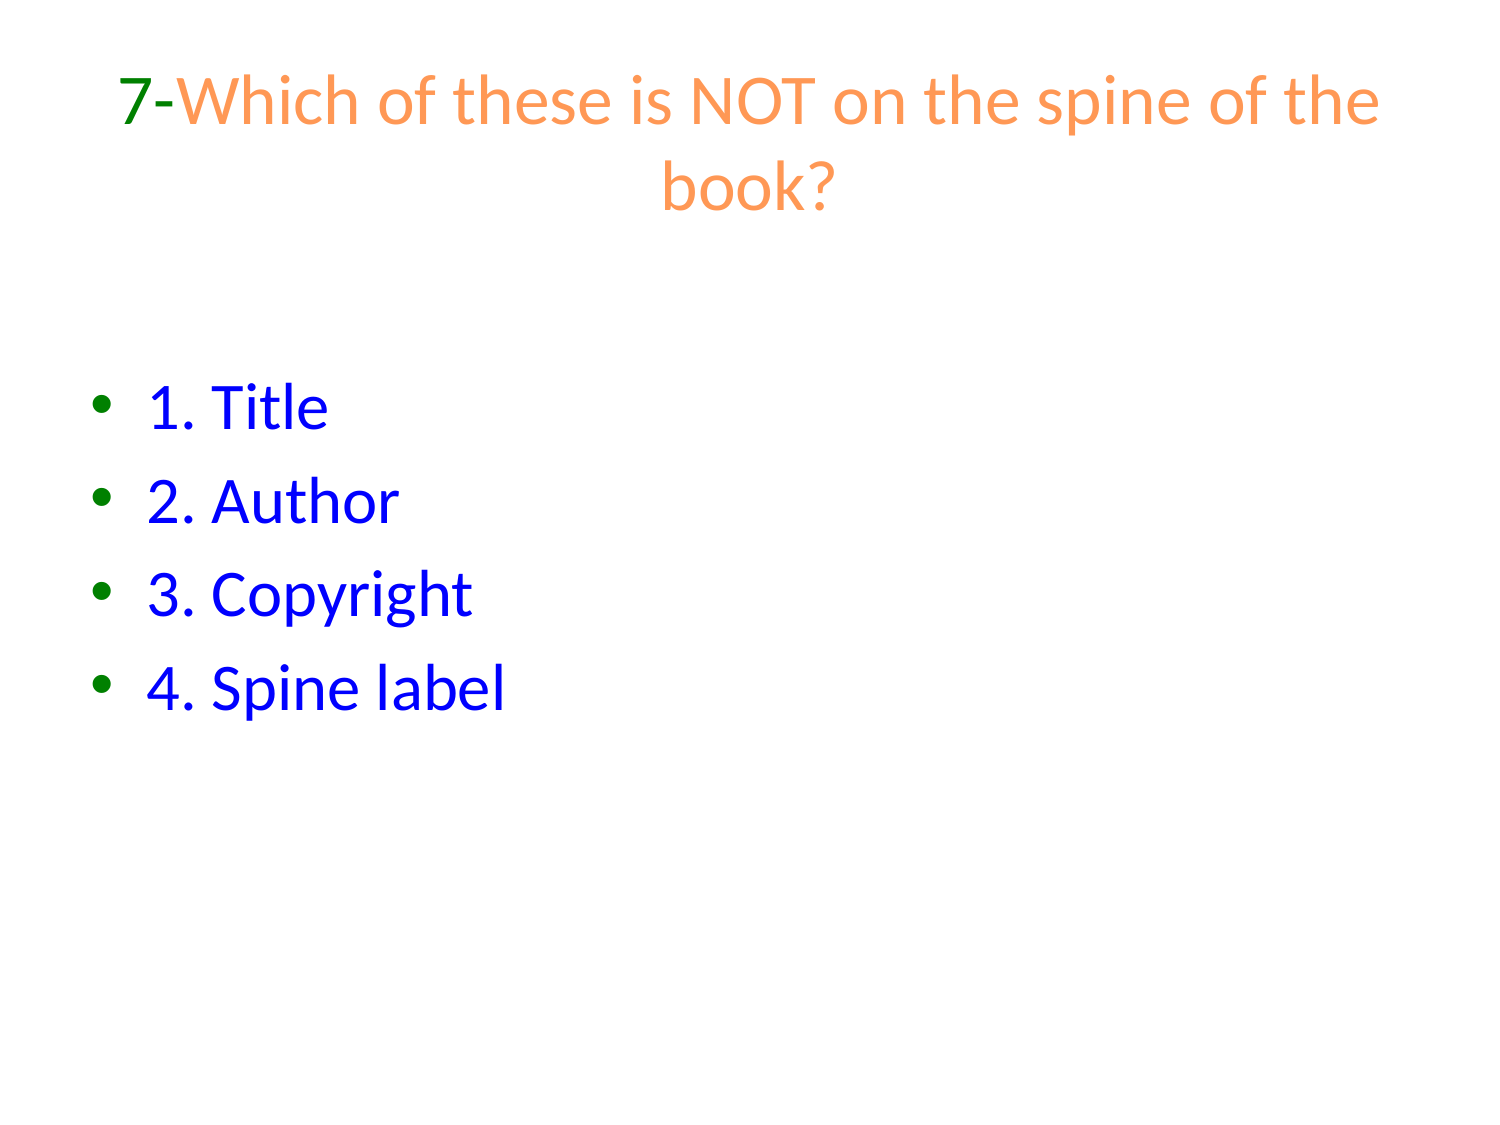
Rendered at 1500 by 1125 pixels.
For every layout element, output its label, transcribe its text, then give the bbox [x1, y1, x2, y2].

title 7-Which of these is NOT on the spine of the book? [75, 45, 1425, 233]
list 1. Title 2. Author 3. Copyright 4. Spine label [75, 262, 1425, 1005]
